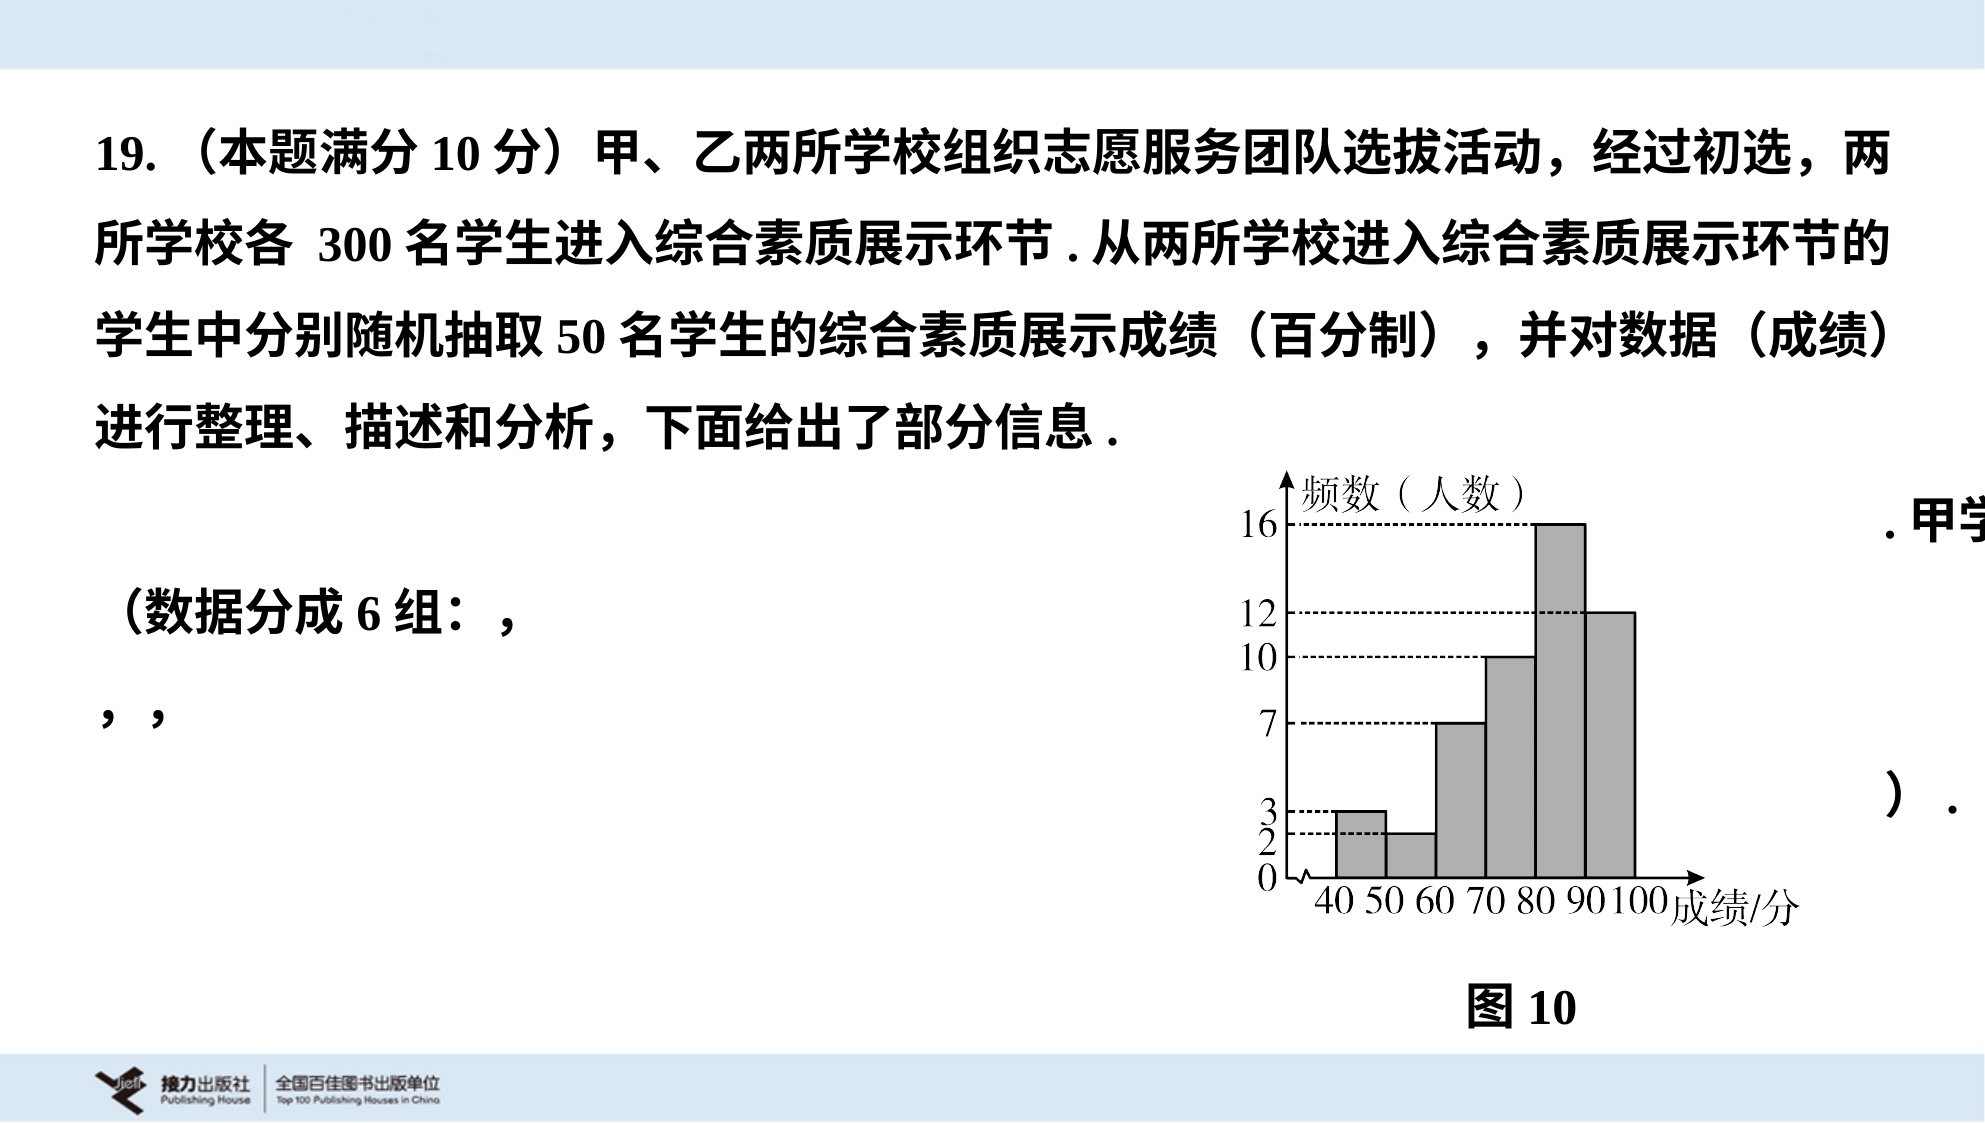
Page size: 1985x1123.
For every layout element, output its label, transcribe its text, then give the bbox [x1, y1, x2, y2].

picture [0, 0, 1985, 1122]
text_box 19.（本题满分10分）甲、乙两所学校组织志愿服务团队选拔活动，经过初选，两 所学校各 300名学生进入综合素质展示环节.从两所学校进入综合素质展示环节的 学生中分别随机抽取50名学生的综合素质展示成绩（百分制），并对数据（成绩） 进行整理、描述和分析，下面给出了部分信息. [94, 88, 1892, 456]
text_box 图10 [1465, 947, 1577, 1094]
